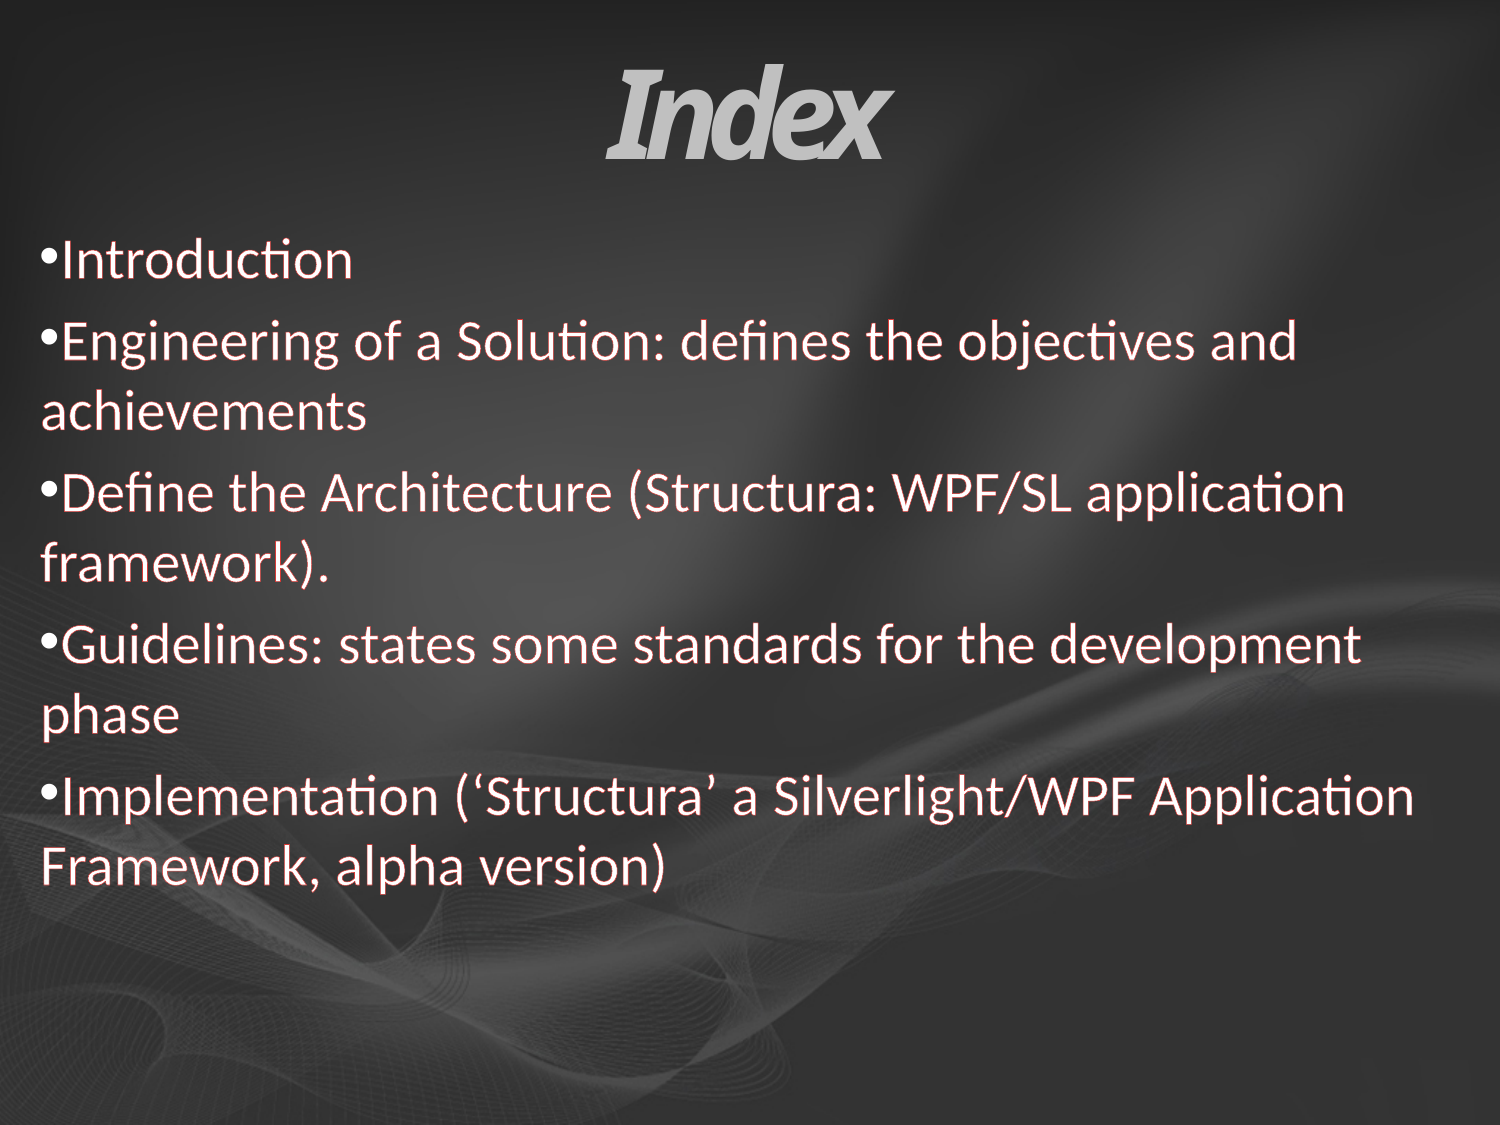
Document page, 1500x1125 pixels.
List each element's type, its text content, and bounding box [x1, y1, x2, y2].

title Index [24, 37, 1476, 201]
list Introduction Engineering of a Solution: defines the objectives and achievements Define the Architecture (Structura: WPF/SL application framework). Guidelines: states some standards for the development phase Implementation (‘Structura’ a Silverlight/WPF Application Framework, alpha version) [24, 212, 1476, 1088]
picture [0, 0, 1500, 1125]
